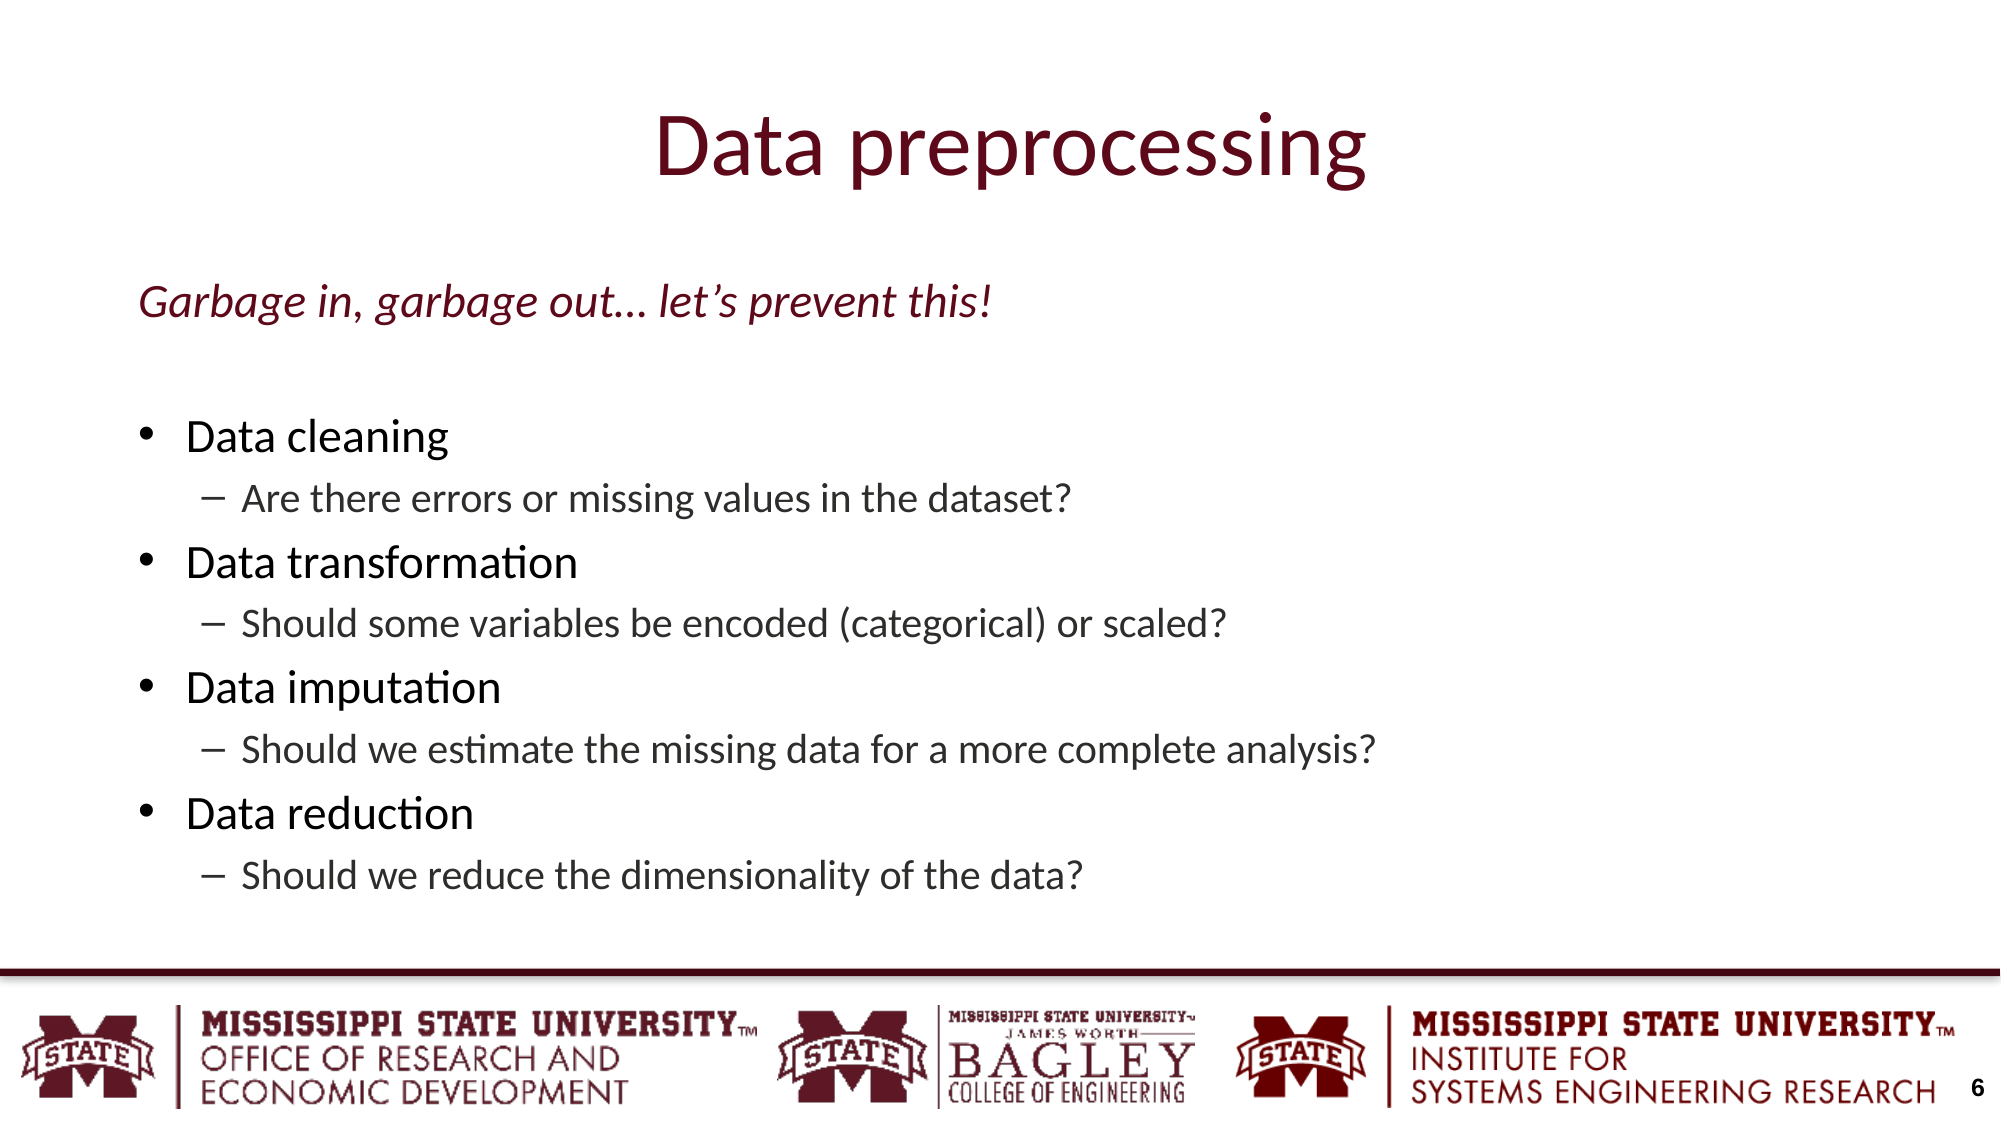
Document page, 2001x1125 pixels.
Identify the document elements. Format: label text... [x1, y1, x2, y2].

picture [777, 1005, 1195, 1109]
list Garbage in, garbage out… let’s prevent this! Data cleaning Are there errors or missing values in the dataset? Data transformation Should some variables be encoded (categorical) or scaled? Data imputation Should we estimate the missing data for a more complete analysis? Data reduction Should we reduce the dimensionality of the data? [123, 262, 1900, 911]
title Data preprocessing [123, 45, 1900, 233]
picture [1235, 1005, 1955, 1108]
picture [21, 1005, 757, 1109]
